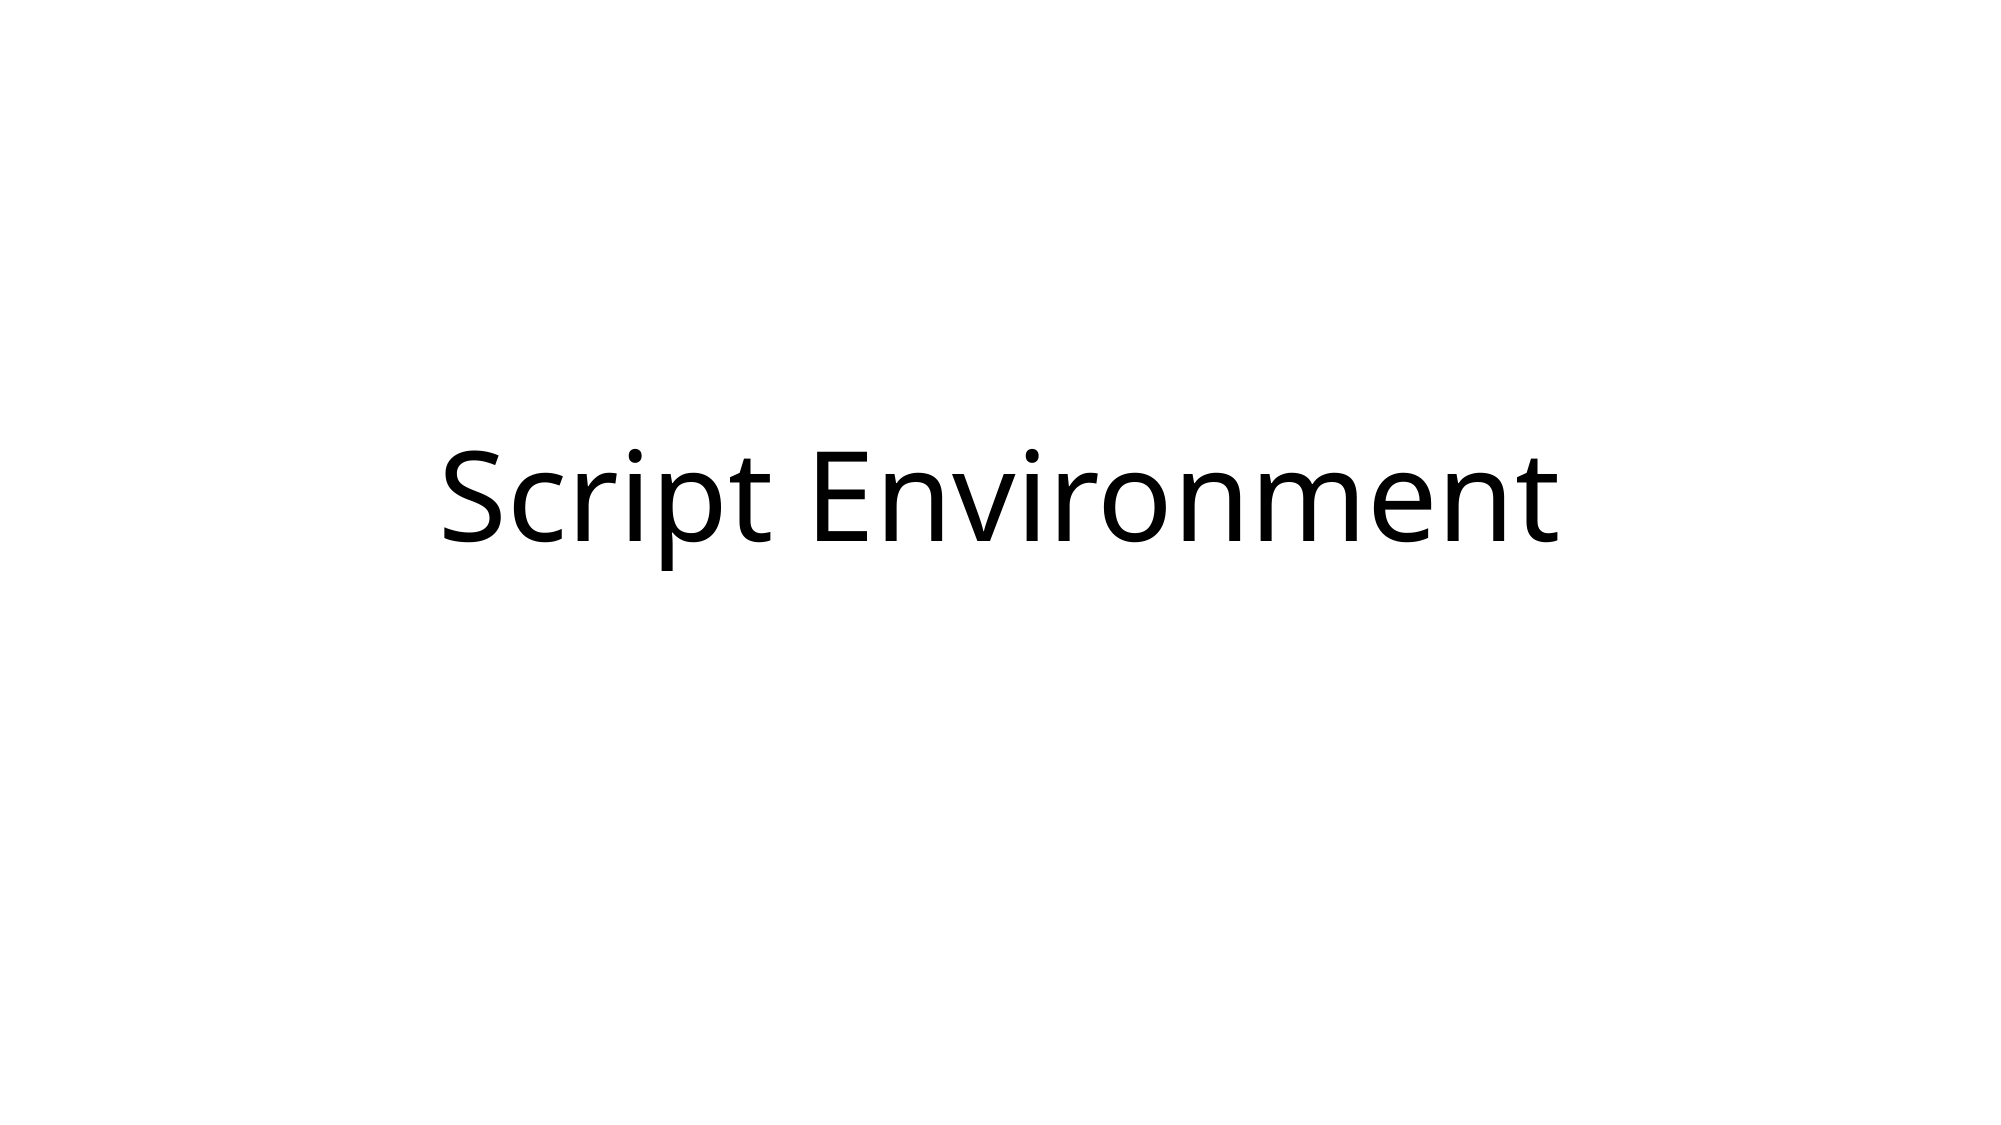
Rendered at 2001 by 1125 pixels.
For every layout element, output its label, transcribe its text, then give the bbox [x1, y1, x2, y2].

title Script Environment [249, 184, 1750, 576]
